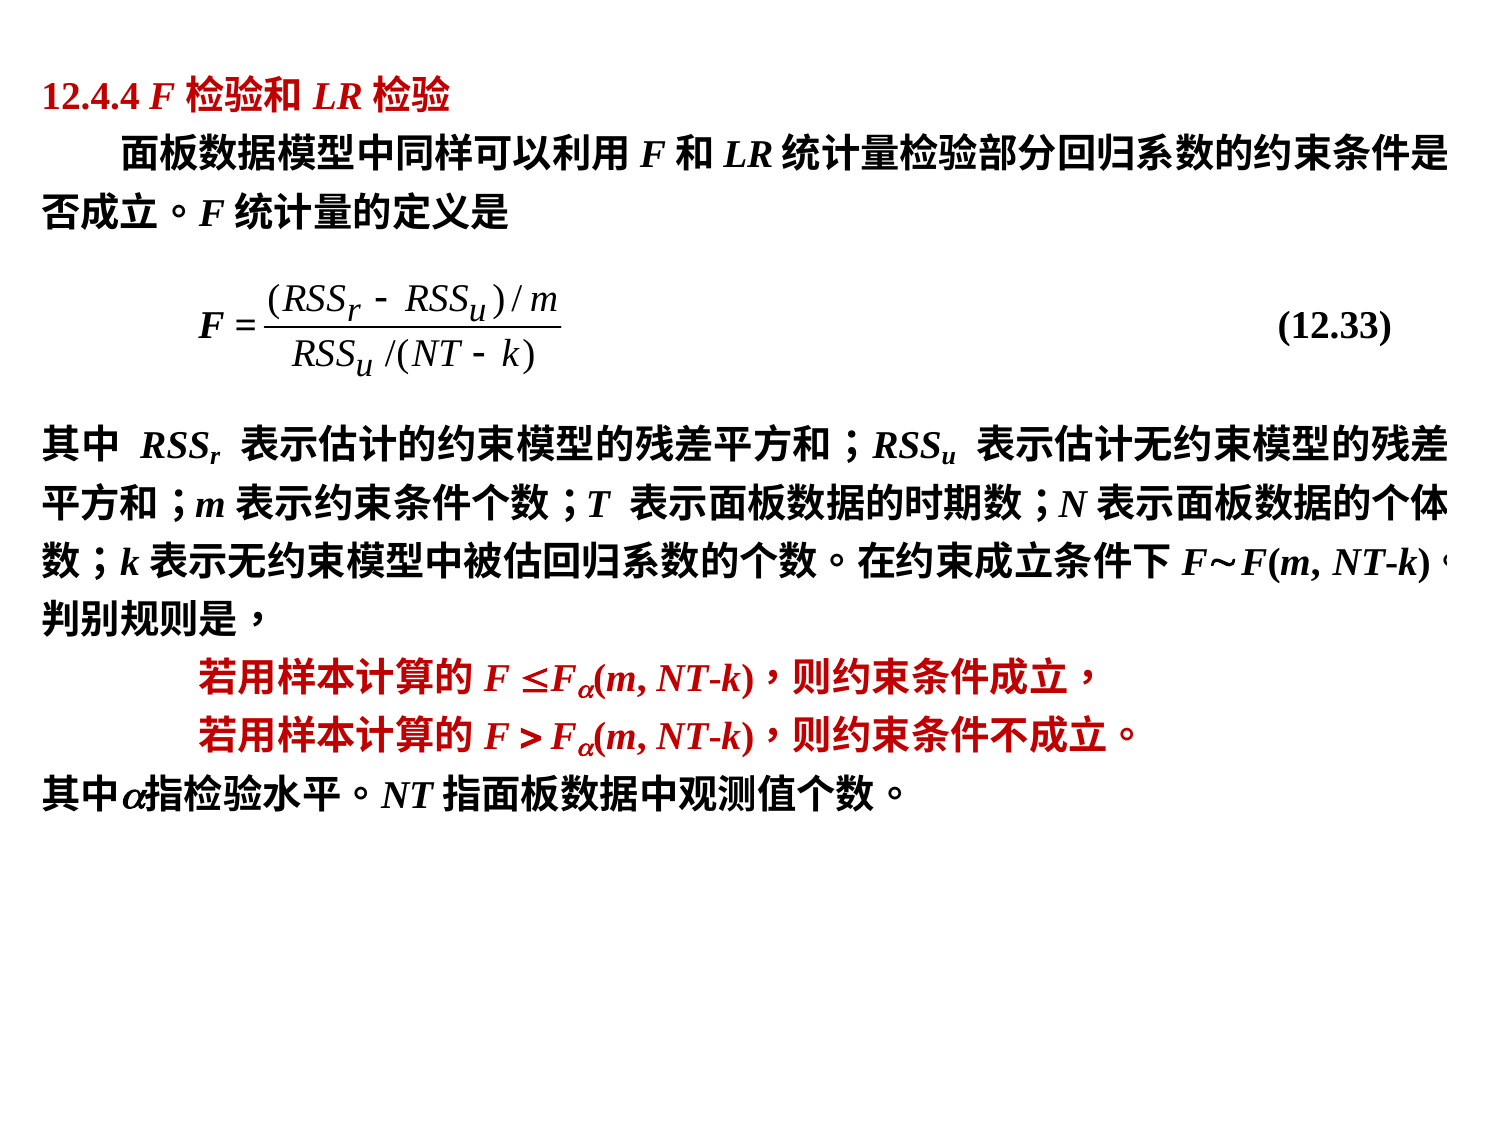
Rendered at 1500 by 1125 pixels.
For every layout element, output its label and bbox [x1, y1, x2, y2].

picture [41, 66, 1448, 823]
